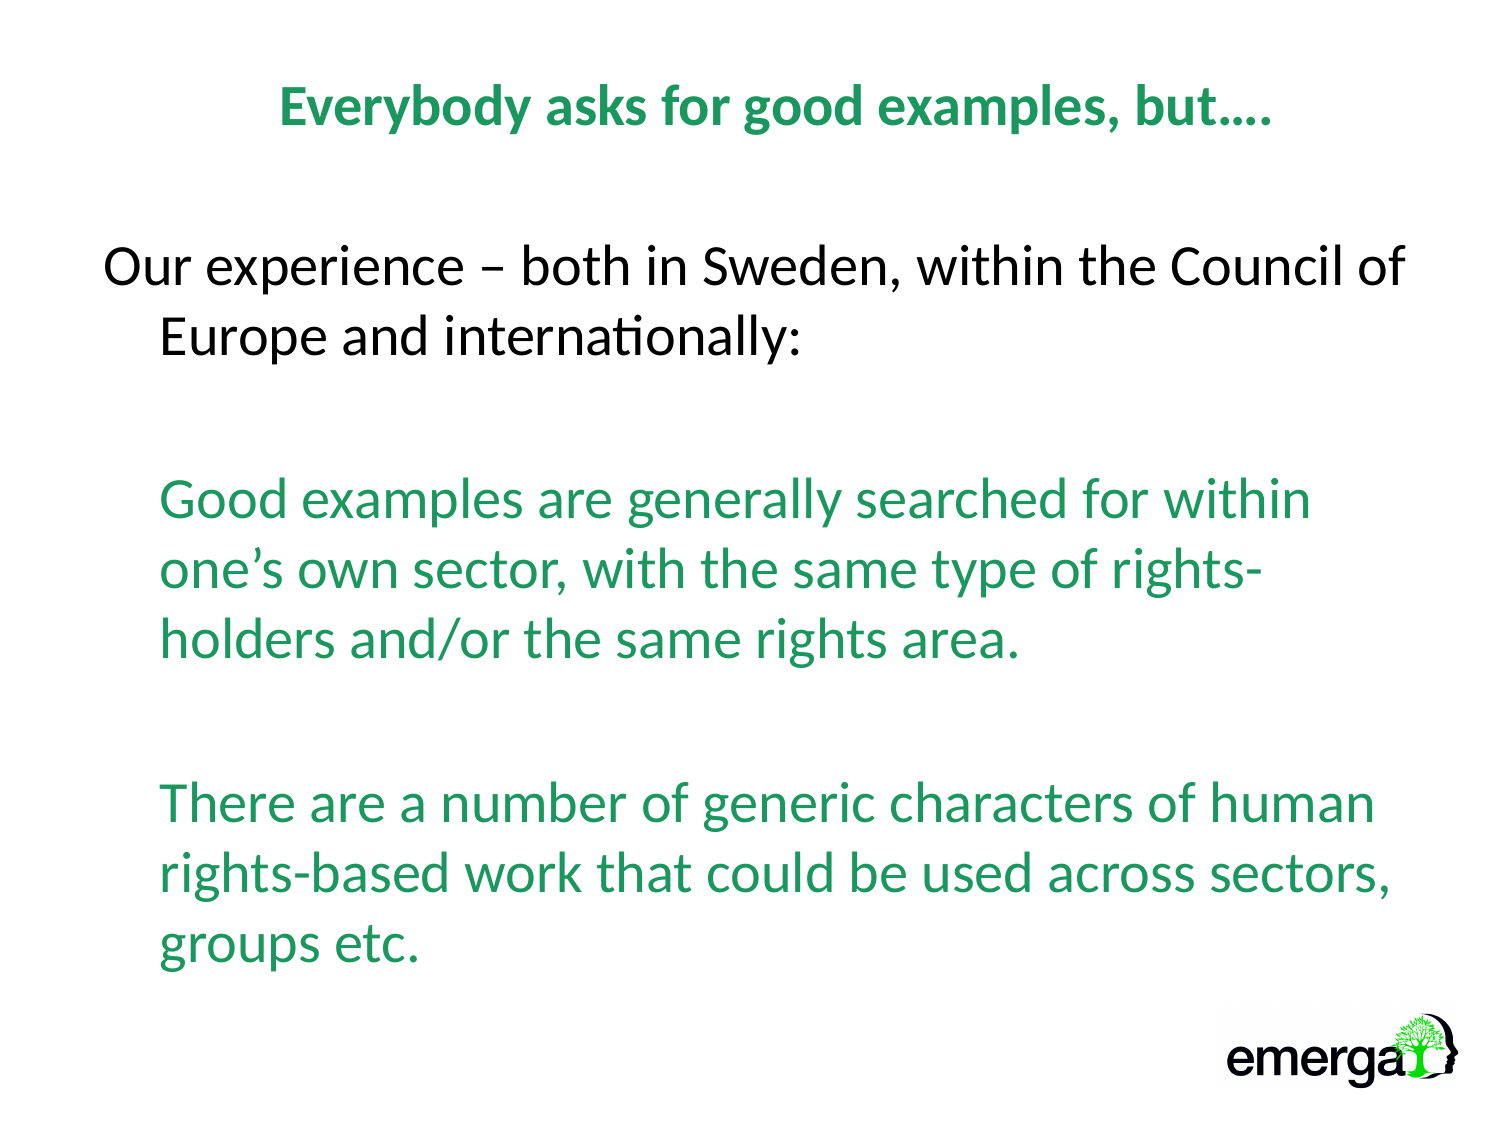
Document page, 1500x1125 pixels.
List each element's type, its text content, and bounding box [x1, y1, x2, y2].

title Everybody asks for good examples, but…. [74, 8, 1480, 197]
picture [1222, 1005, 1462, 1095]
list Our experience – both in Sweden, within the Council of Europe and internationally: Good examples are generally searched for within one’s own sector, with the same type of rights-holders and/or the same rights area. There are a number of generic characters of human rights-based work that could be used across sectors, groups etc. [88, 219, 1433, 895]
